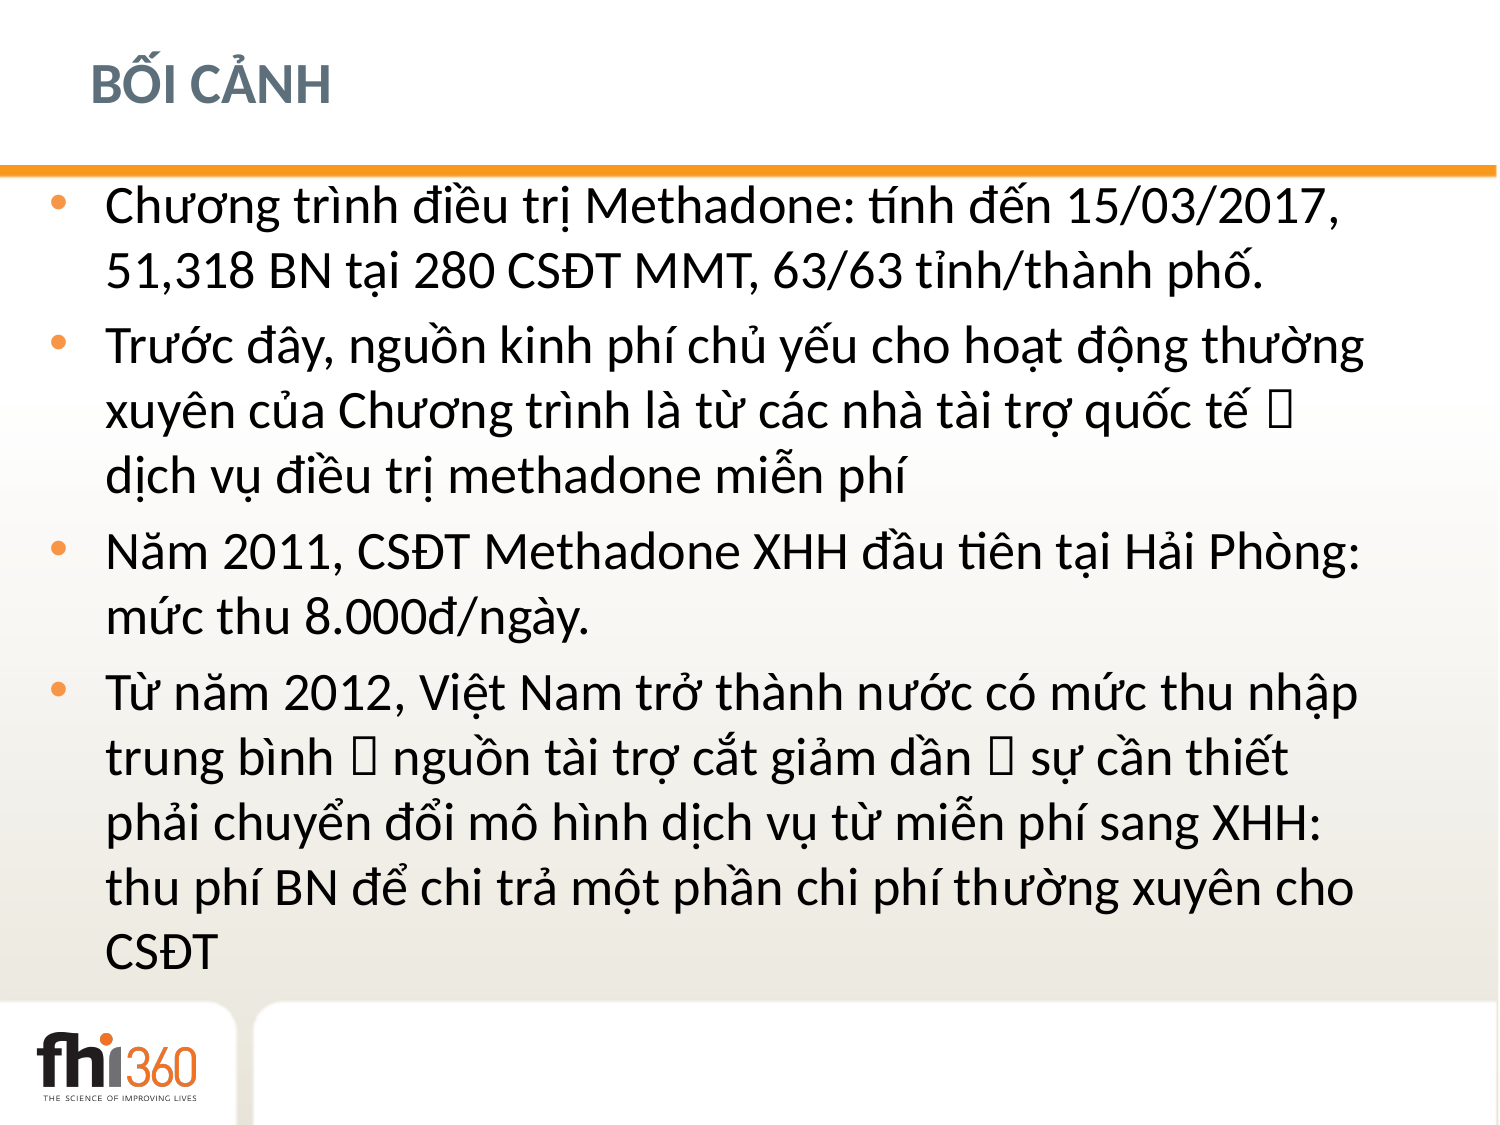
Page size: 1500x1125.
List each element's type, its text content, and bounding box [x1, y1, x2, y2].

title BỐI CẢNH [75, 0, 1425, 162]
list Chương trình điều trị Methadone: tính đến 15/03/2017, 51,318 BN tại 280 CSĐT MMT, 63/63 tỉnh/thành phố. Trước đây, nguồn kinh phí chủ yếu cho hoạt động thường xuyên của Chương trình là từ các nhà tài trợ quốc tế  dịch vụ điều trị methadone miễn phí Năm 2011, CSĐT Methadone XHH đầu tiên tại Hải Phòng: mức thu 8.000đ/ngày. Từ năm 2012, Việt Nam trở thành nước có mức thu nhập trung bình  nguồn tài trợ cắt giảm dần  sự cần thiết phải chuyển đổi mô hình dịch vụ từ miễn phí sang XHH: thu phí BN để chi trả một phần chi phí thường xuyên cho CSĐT [34, 161, 1385, 979]
picture [0, 165, 1499, 1125]
